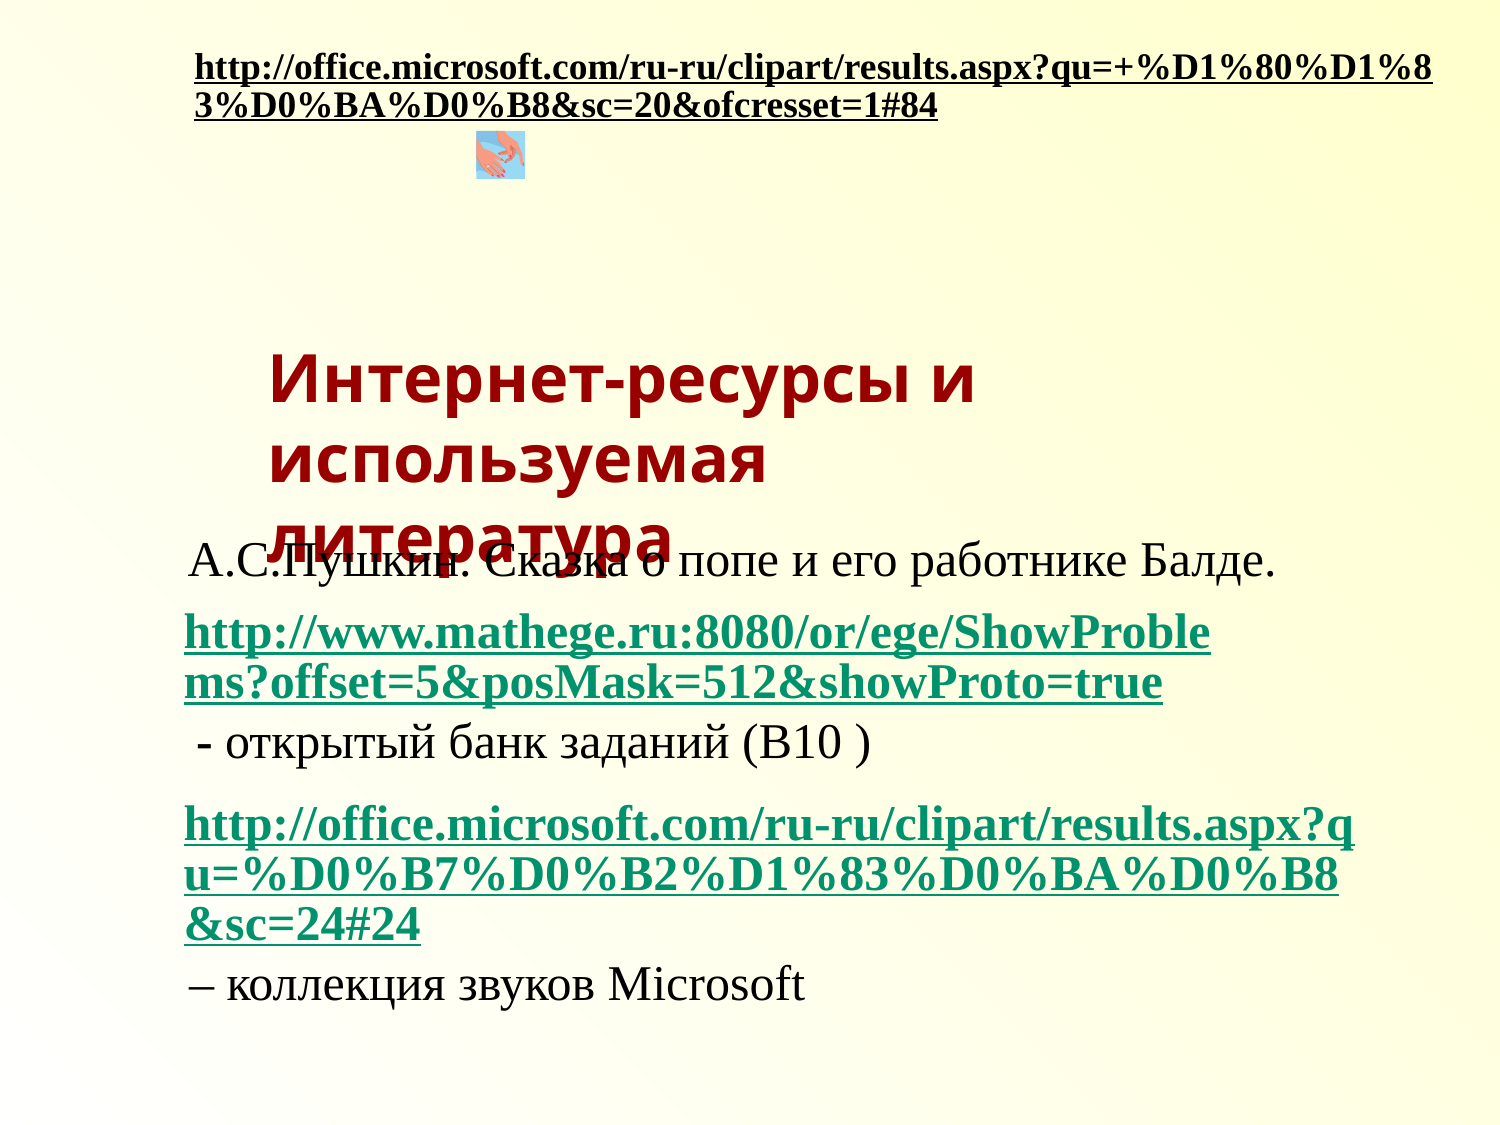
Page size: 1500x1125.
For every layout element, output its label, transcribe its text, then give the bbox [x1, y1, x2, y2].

text_box http://www.mathege.ru:8080/or/ege/ShowProblems?offset=5&posMask=512&showProto=true - открытый банк заданий (В10 ) [168, 591, 1265, 727]
text_box Интернет-ресурсы и используемая литература [253, 328, 1204, 518]
picture [476, 130, 526, 180]
text_box http://office.microsoft.com/ru-ru/clipart/results.aspx?qu=%D0%B7%D0%B2%D1%83%D0%BA%D0%B8&sc=24#24 – коллекция звуков Microsoft [168, 783, 1380, 918]
text_box А.С.Пушкин. Сказка о попе и его работнике Балде. [172, 518, 1423, 594]
text_box http://office.microsoft.com/ru-ru/clipart/results.aspx?qu=+%D1%80%D1%83%D0%BA%D0%B8&sc=20&ofcresset=1#84 [179, 34, 1455, 120]
